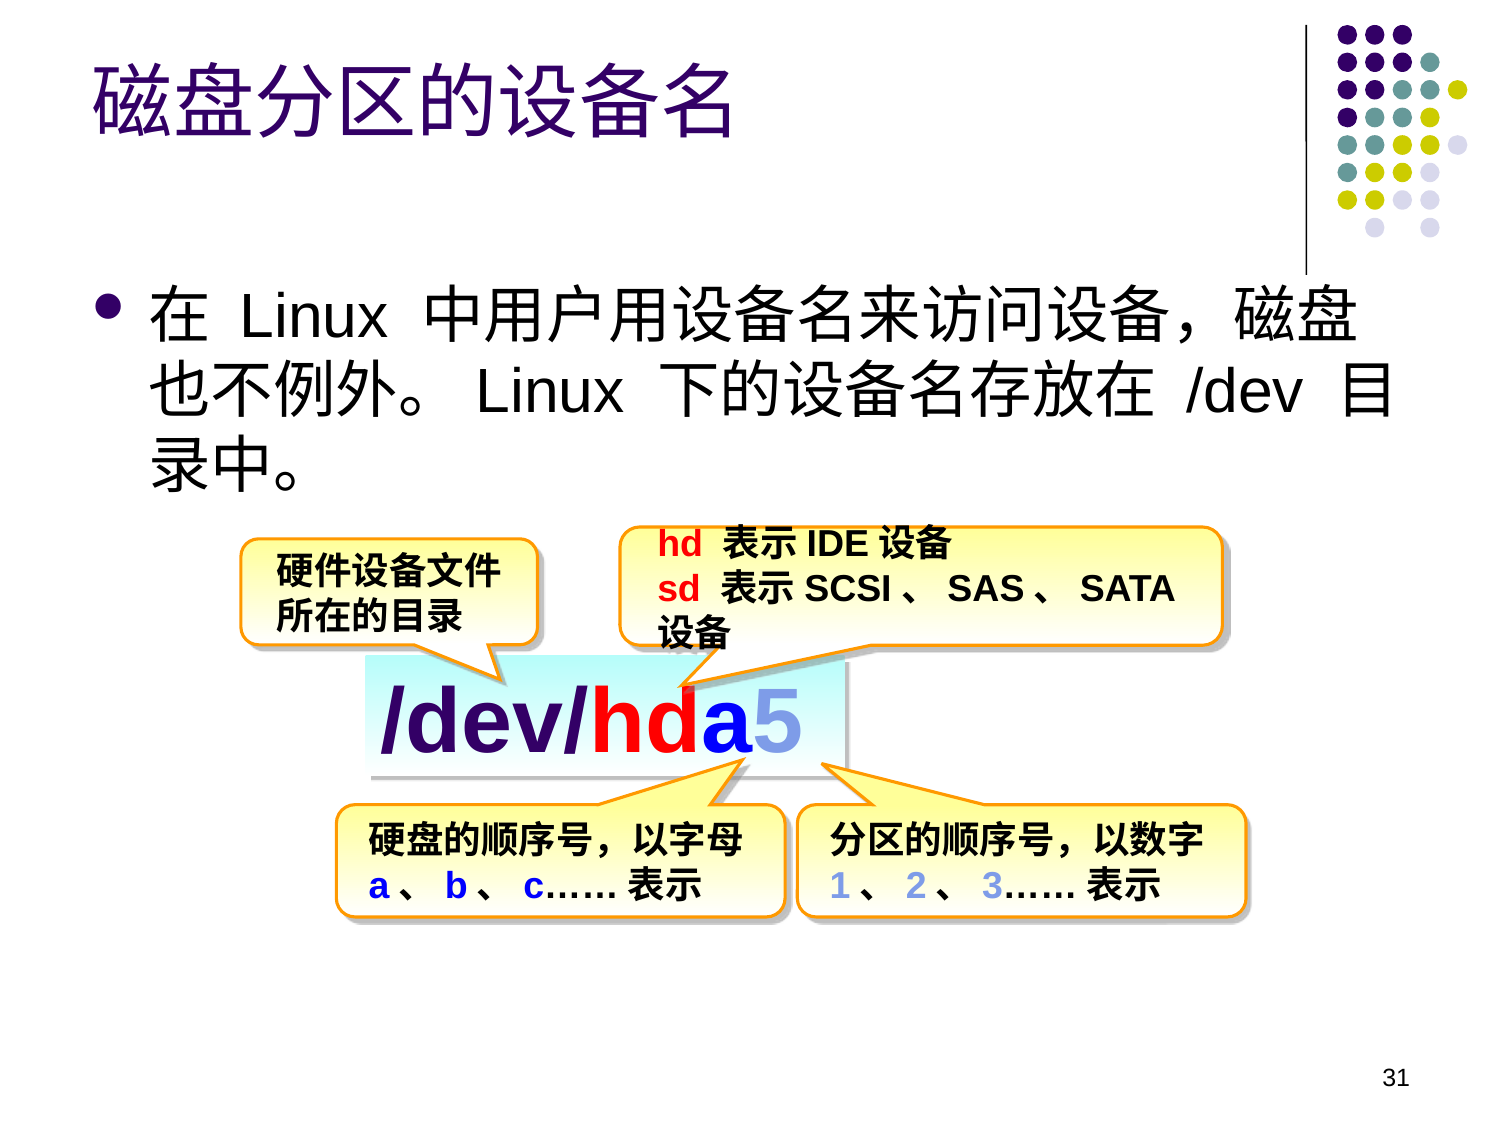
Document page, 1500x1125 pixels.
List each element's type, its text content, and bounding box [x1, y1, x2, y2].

list 在 Linux 中用户用设备名来访问设备，磁盘也不例外。Linux 下的设备名存放在 /dev 目录中。 [76, 266, 1428, 1011]
text_box 硬盘的顺序号，以字母a、b、c……表示 [336, 759, 786, 917]
text_box 分区的顺序号，以数字1、2、3……表示 [797, 763, 1247, 917]
text_box 硬件设备文件所在的目录 [240, 538, 538, 680]
slide_number 31 [1074, 1024, 1425, 1100]
text_box /dev/hda5 [365, 655, 845, 776]
text_box hd 表示IDE设备 sd 表示SCSI、SAS、SATA设备 [619, 526, 1223, 686]
title 磁盘分区的设备名 [76, 42, 1428, 230]
